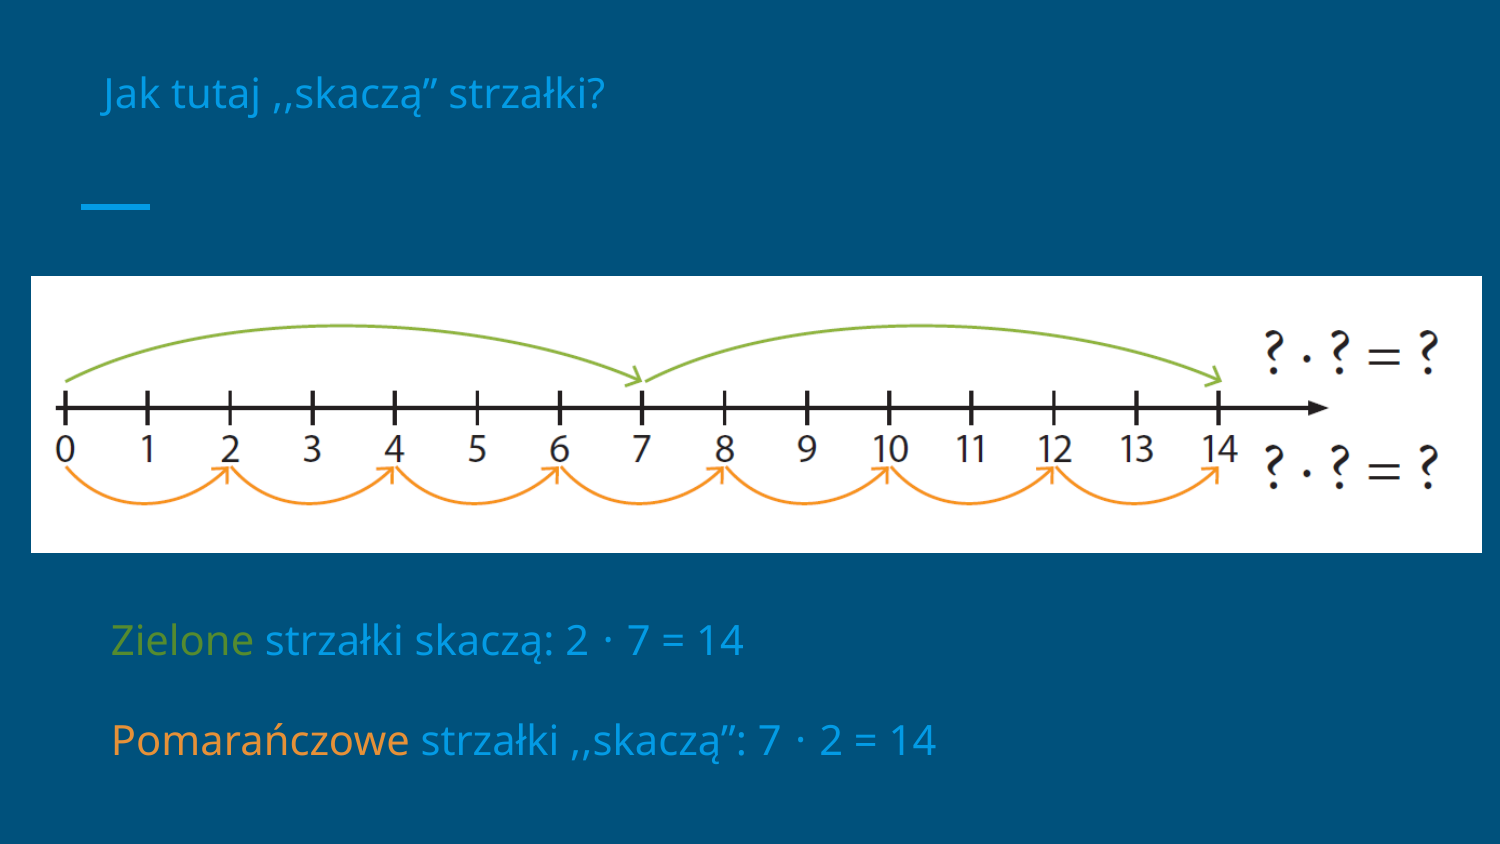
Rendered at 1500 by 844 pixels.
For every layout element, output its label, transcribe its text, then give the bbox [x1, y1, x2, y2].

text_box Jak tutaj ,,skaczą” strzałki? [88, 52, 1412, 213]
picture [32, 277, 1481, 552]
text_box Zielone strzałki skaczą: 2 𑁦 7 = 14 Pomarańczowe strzałki ,,skaczą”: 7 𑁦 2 = 14 [95, 598, 1364, 803]
